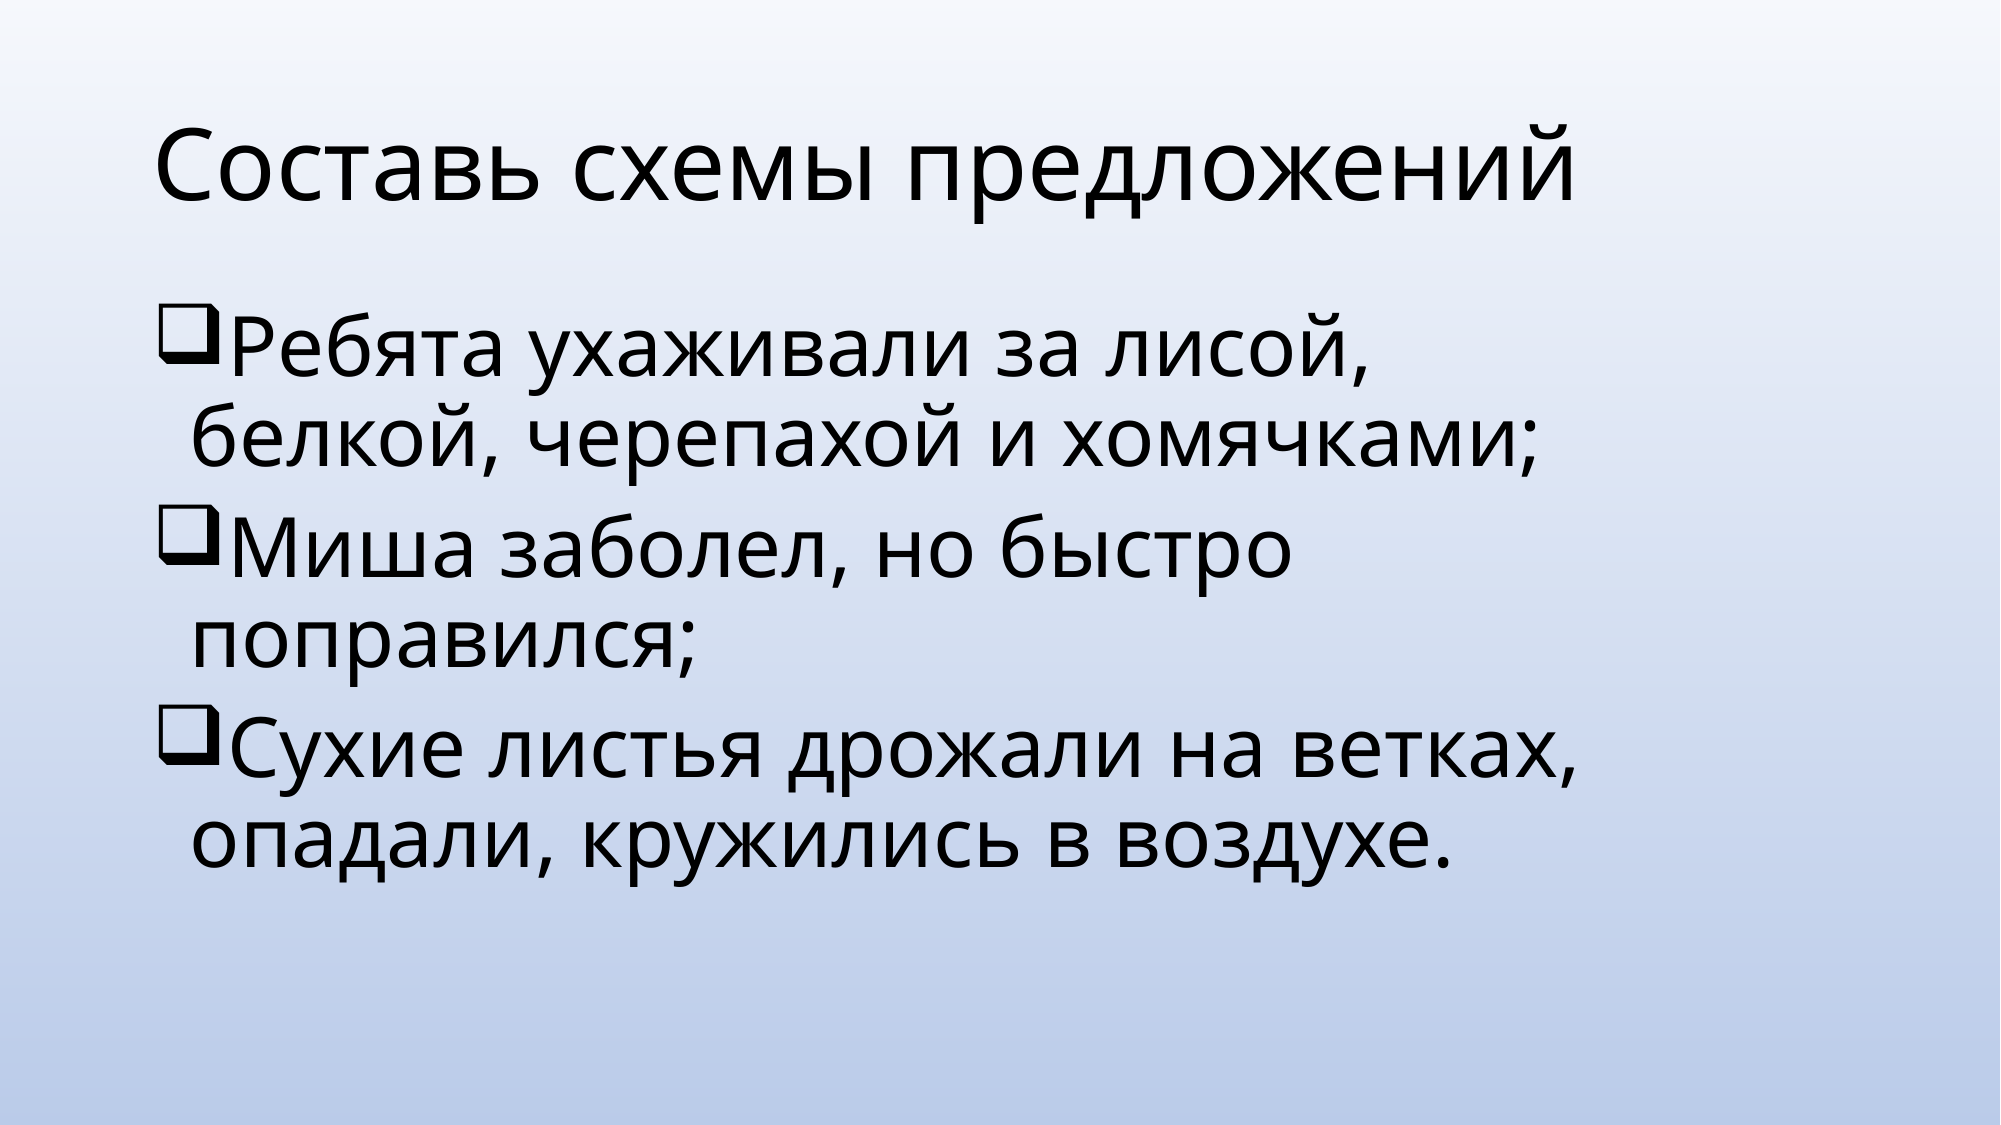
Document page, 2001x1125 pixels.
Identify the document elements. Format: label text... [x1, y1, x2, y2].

title Составь схемы предложений [137, 59, 1863, 278]
list Ребята ухаживали за лисой, белкой, черепахой и хомячками; Миша заболел, но быстро поправился; Сухие листья дрожали на ветках, опадали, кружились в воздухе. [137, 297, 1635, 1012]
